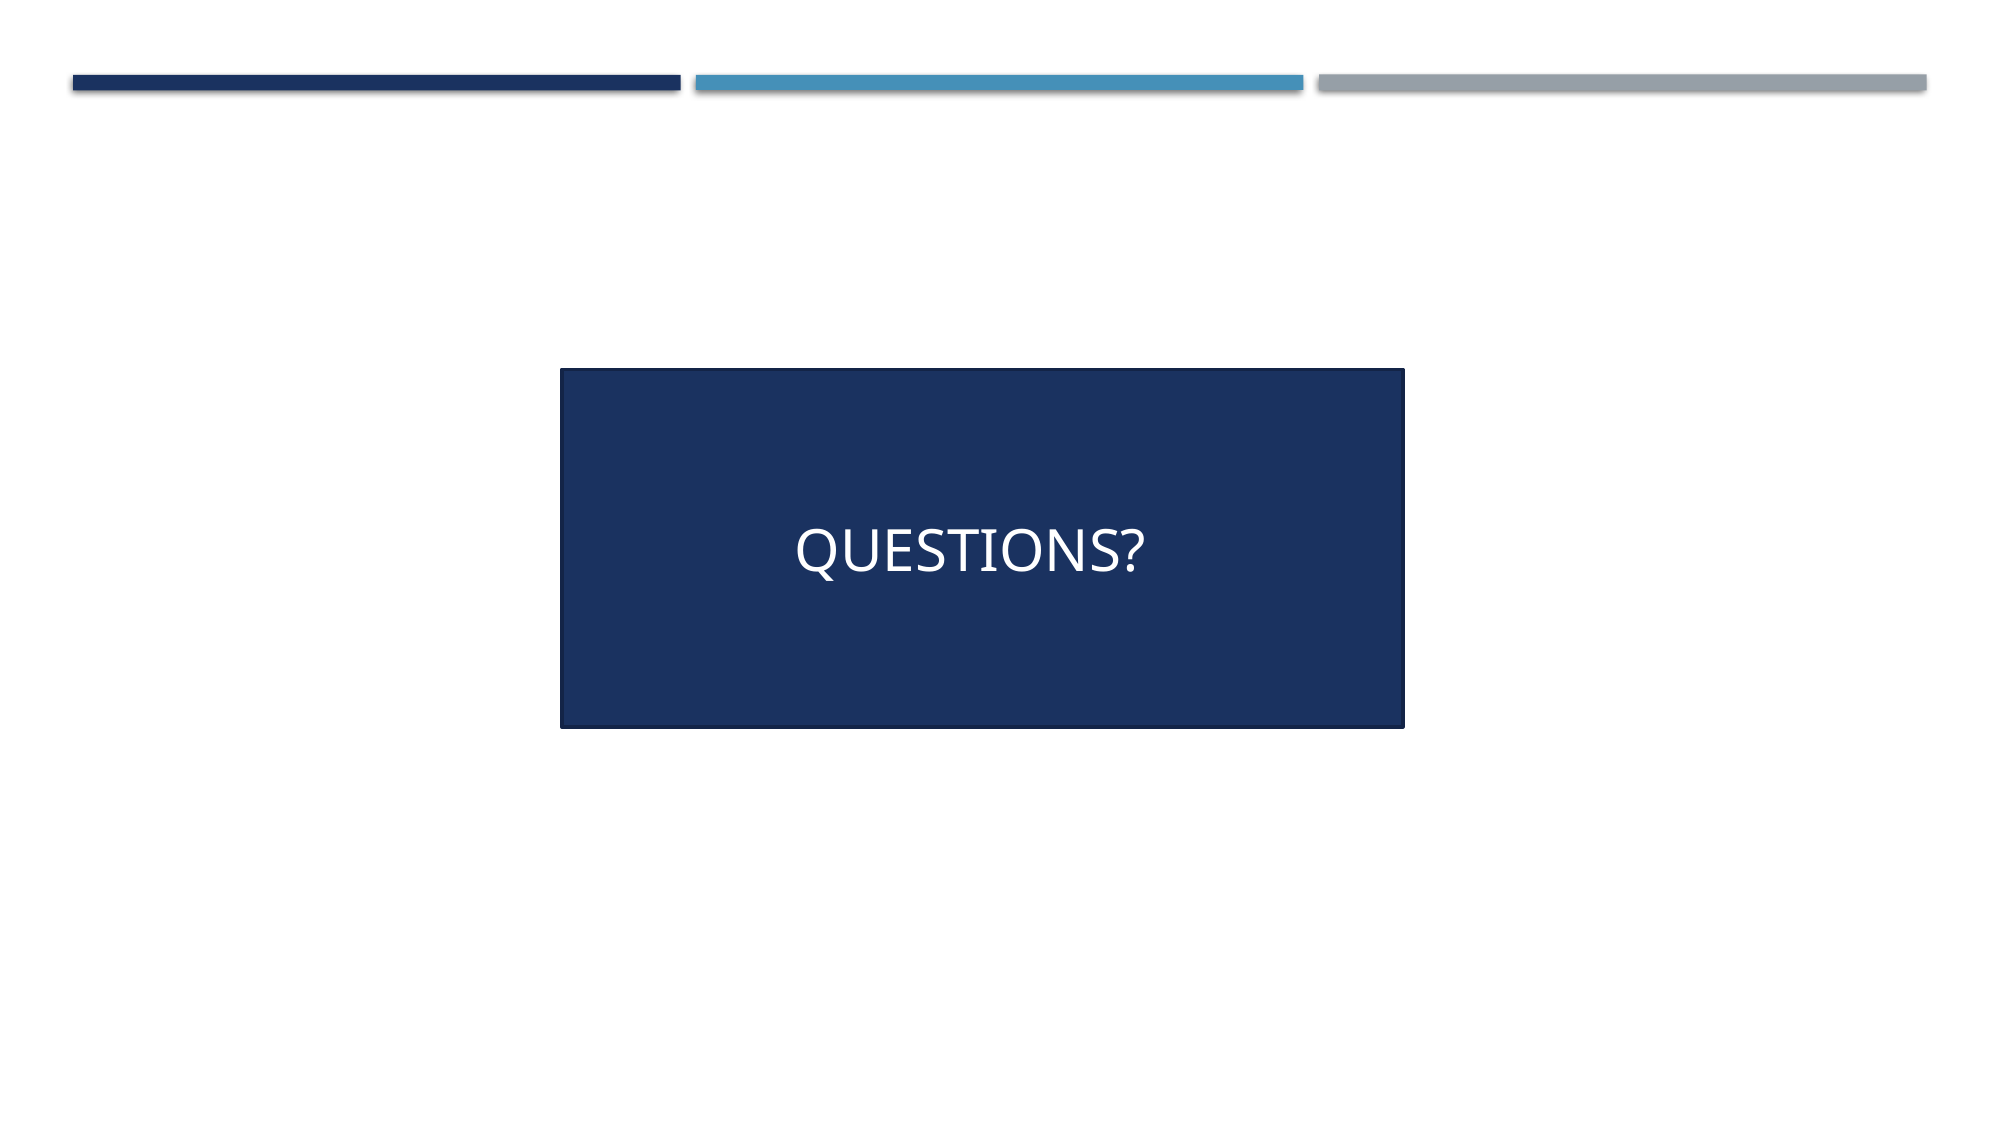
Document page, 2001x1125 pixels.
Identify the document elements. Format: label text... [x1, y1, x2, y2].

text_box QUESTIONS? [779, 505, 1230, 591]
text_box [560, 368, 1405, 729]
